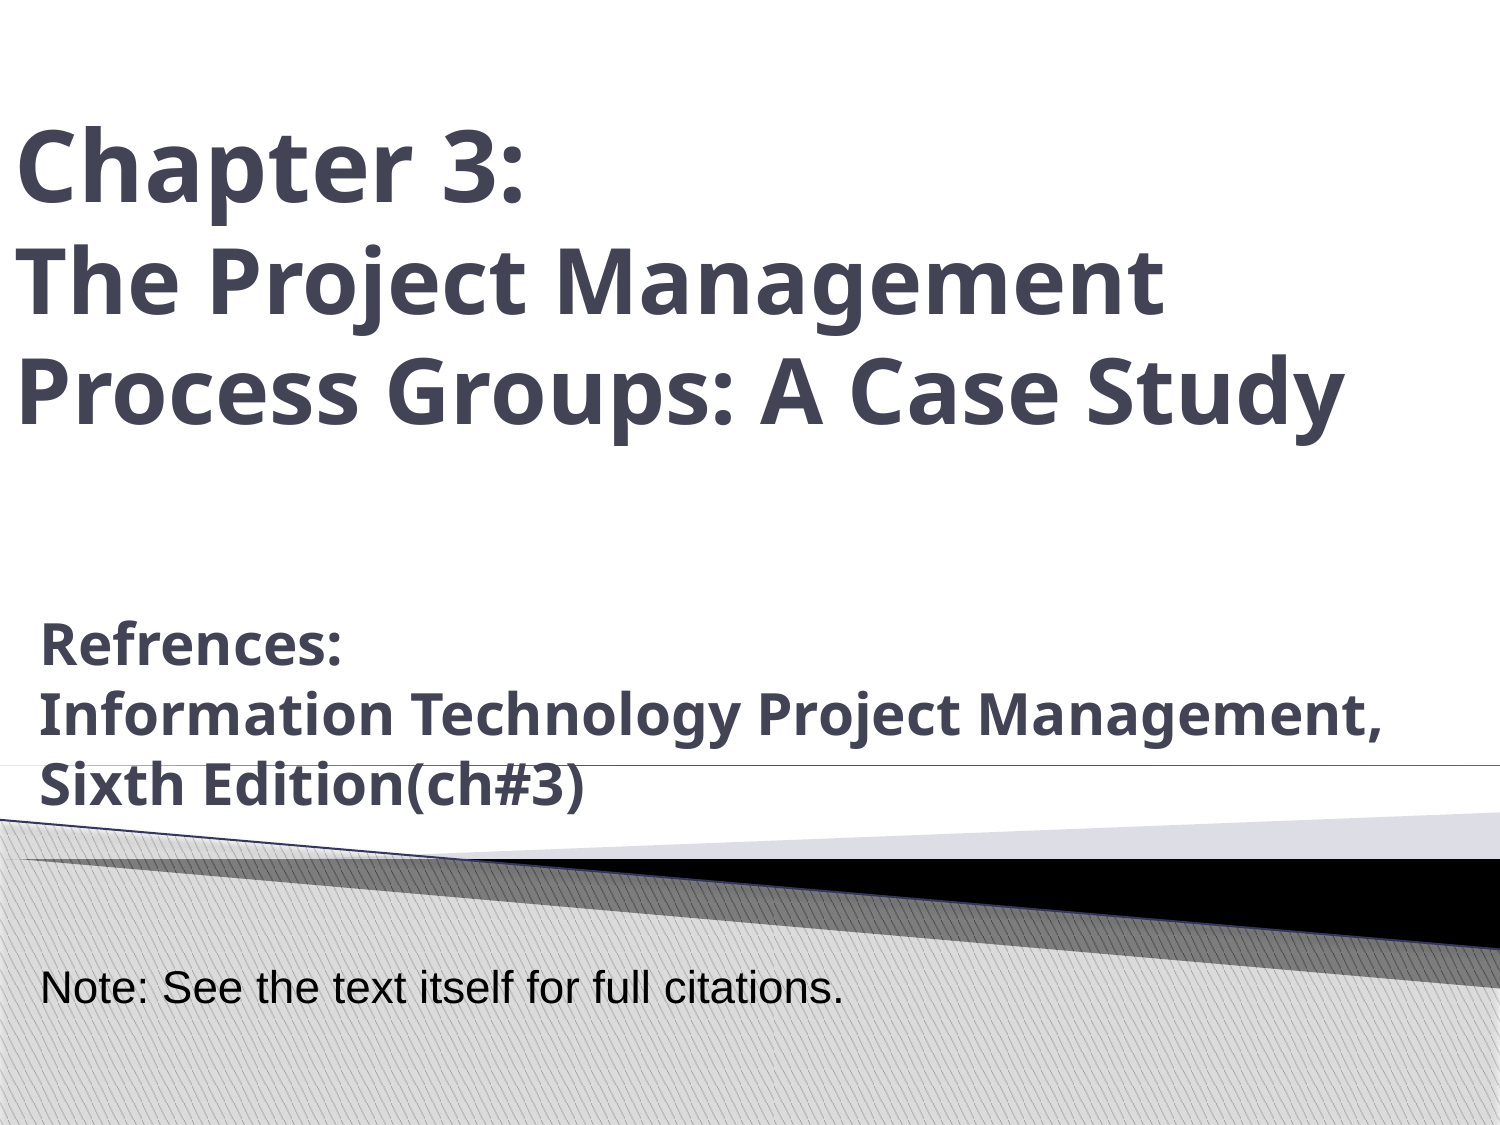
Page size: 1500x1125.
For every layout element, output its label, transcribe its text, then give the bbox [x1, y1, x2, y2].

text_box Refrences: Information Technology Project Management, Sixth Edition(ch#3) [24, 599, 1500, 822]
text_box Note: See the text itself for full citations. [25, 950, 861, 1020]
title Chapter 3: The Project Management Process Groups: A Case Study [0, 149, 1450, 451]
picture [5, 859, 1500, 989]
